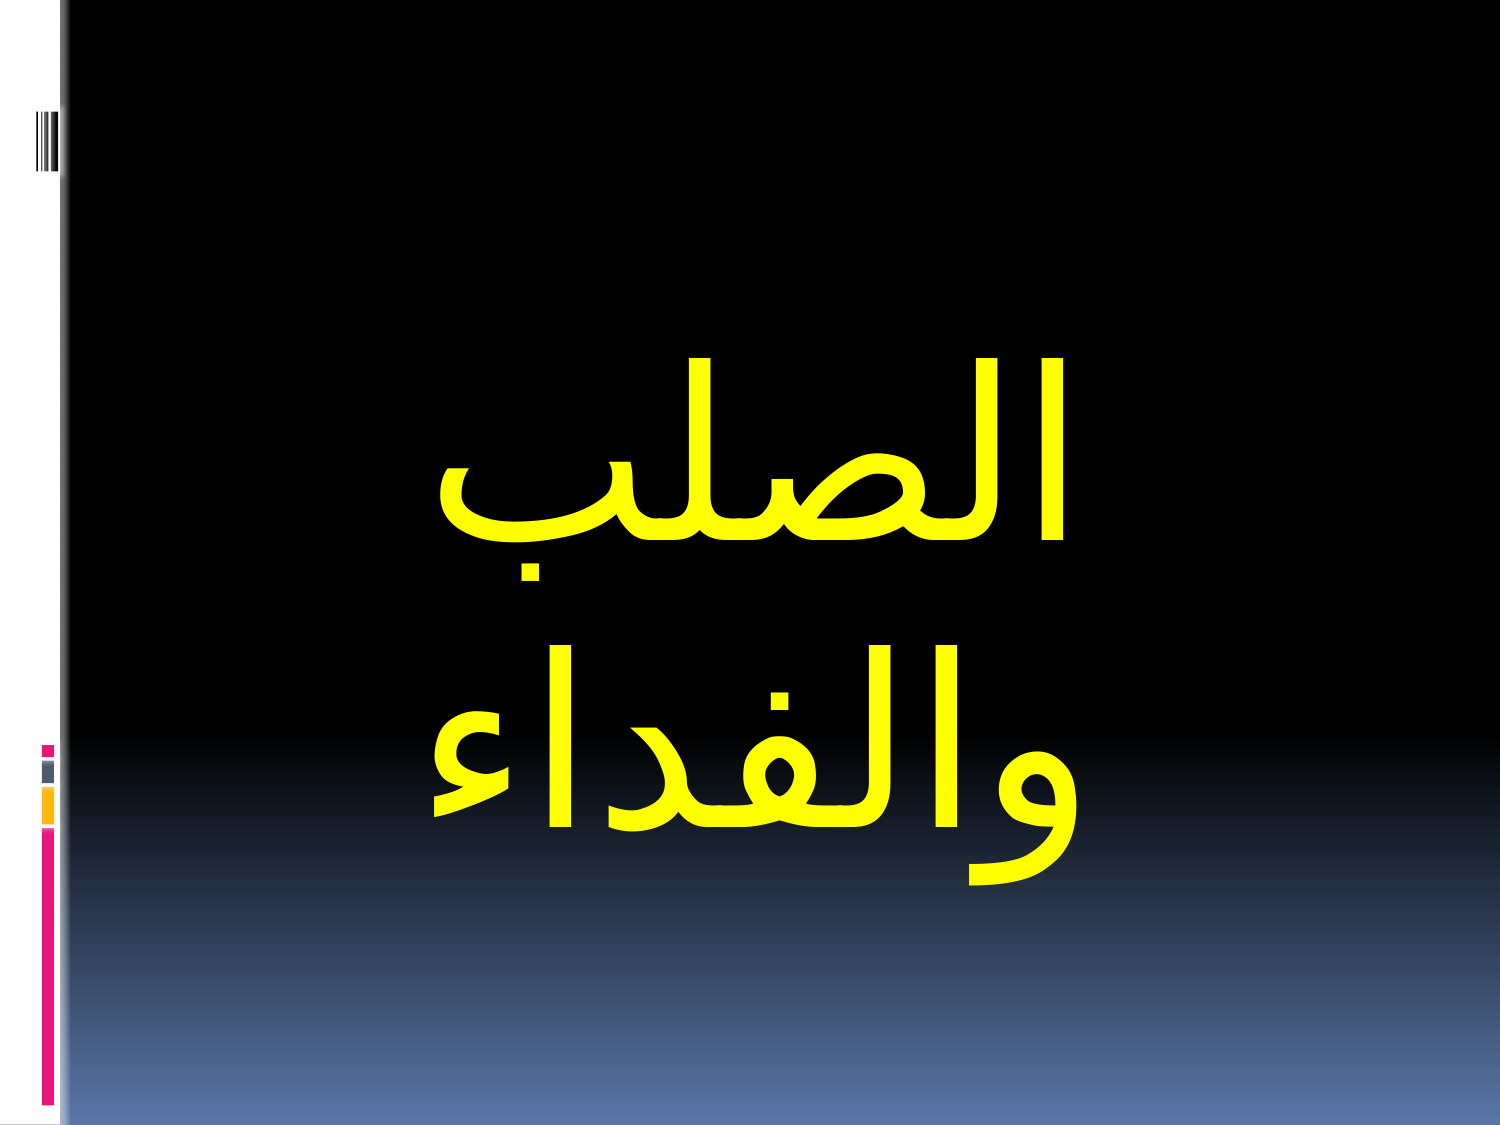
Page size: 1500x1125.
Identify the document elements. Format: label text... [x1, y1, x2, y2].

list الصلب والفداء [105, 128, 1437, 809]
